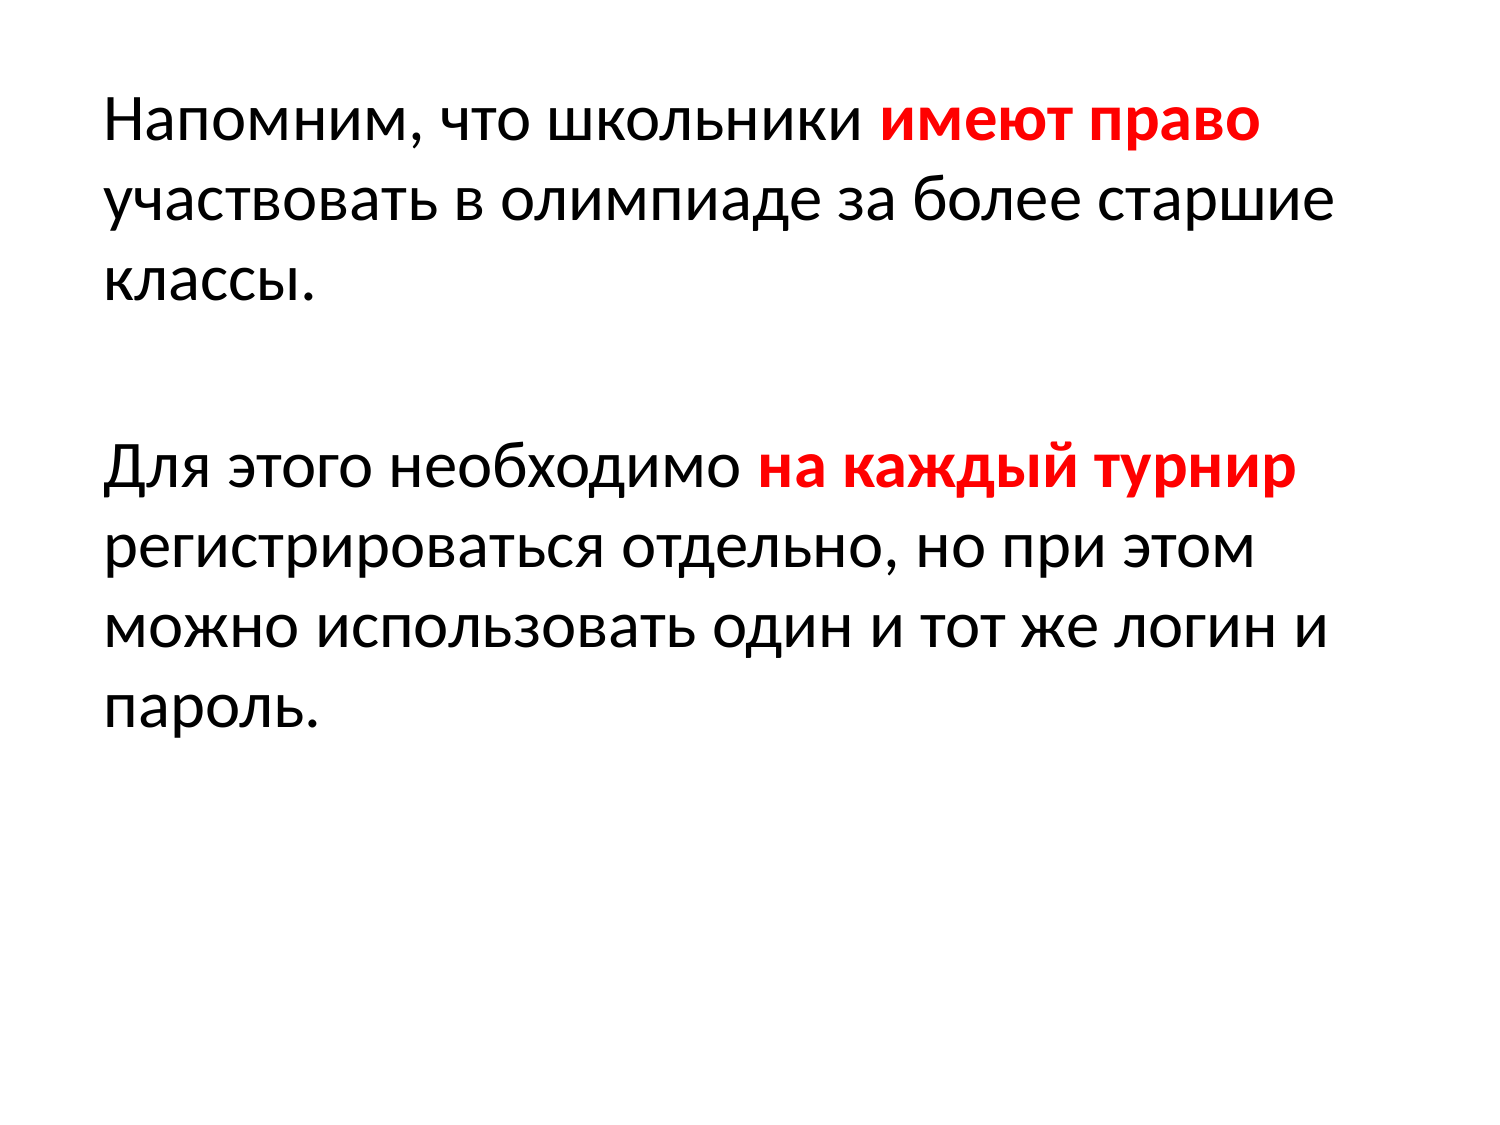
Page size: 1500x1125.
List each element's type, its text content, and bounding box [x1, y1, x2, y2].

list Напомним, что школьники имеют право участвовать в олимпиаде за более старшие классы. Для этого необходимо на каждый турнир регистрироваться отдельно, но при этом можно использовать один и тот же логин и пароль. [88, 66, 1439, 809]
